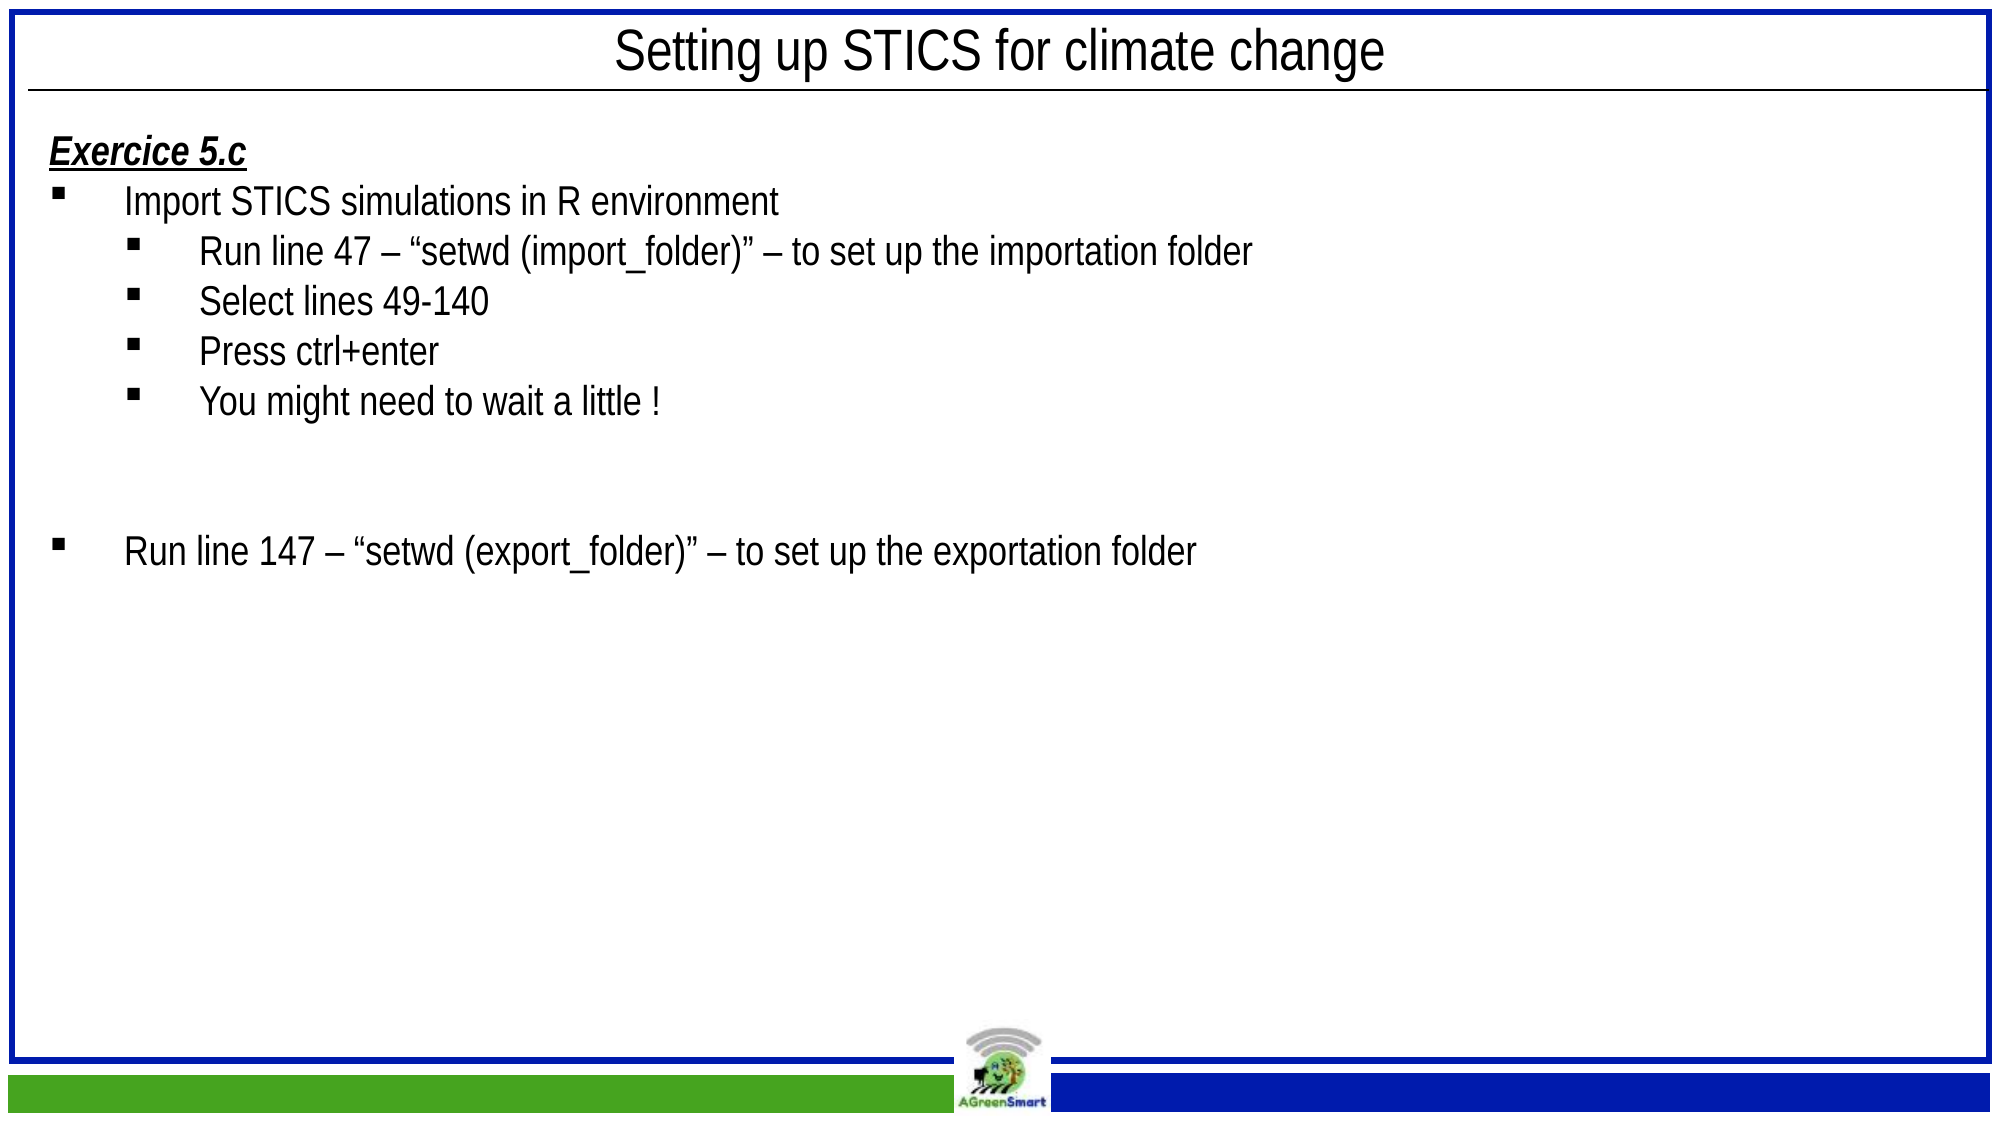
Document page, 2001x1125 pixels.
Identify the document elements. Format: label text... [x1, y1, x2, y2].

text_box Exercice 5.c Import STICS simulations in R environment Run line 47 – “setwd (import_folder)” – to set up the importation folder Select lines 49-140 Press ctrl+enter You might need to wait a little ! Run line 147 – “setwd (export_folder)” – to set up the exportation folder [34, 116, 2000, 682]
text_box Setting up STICS for climate change [0, 5, 2000, 90]
picture [954, 1019, 1051, 1116]
